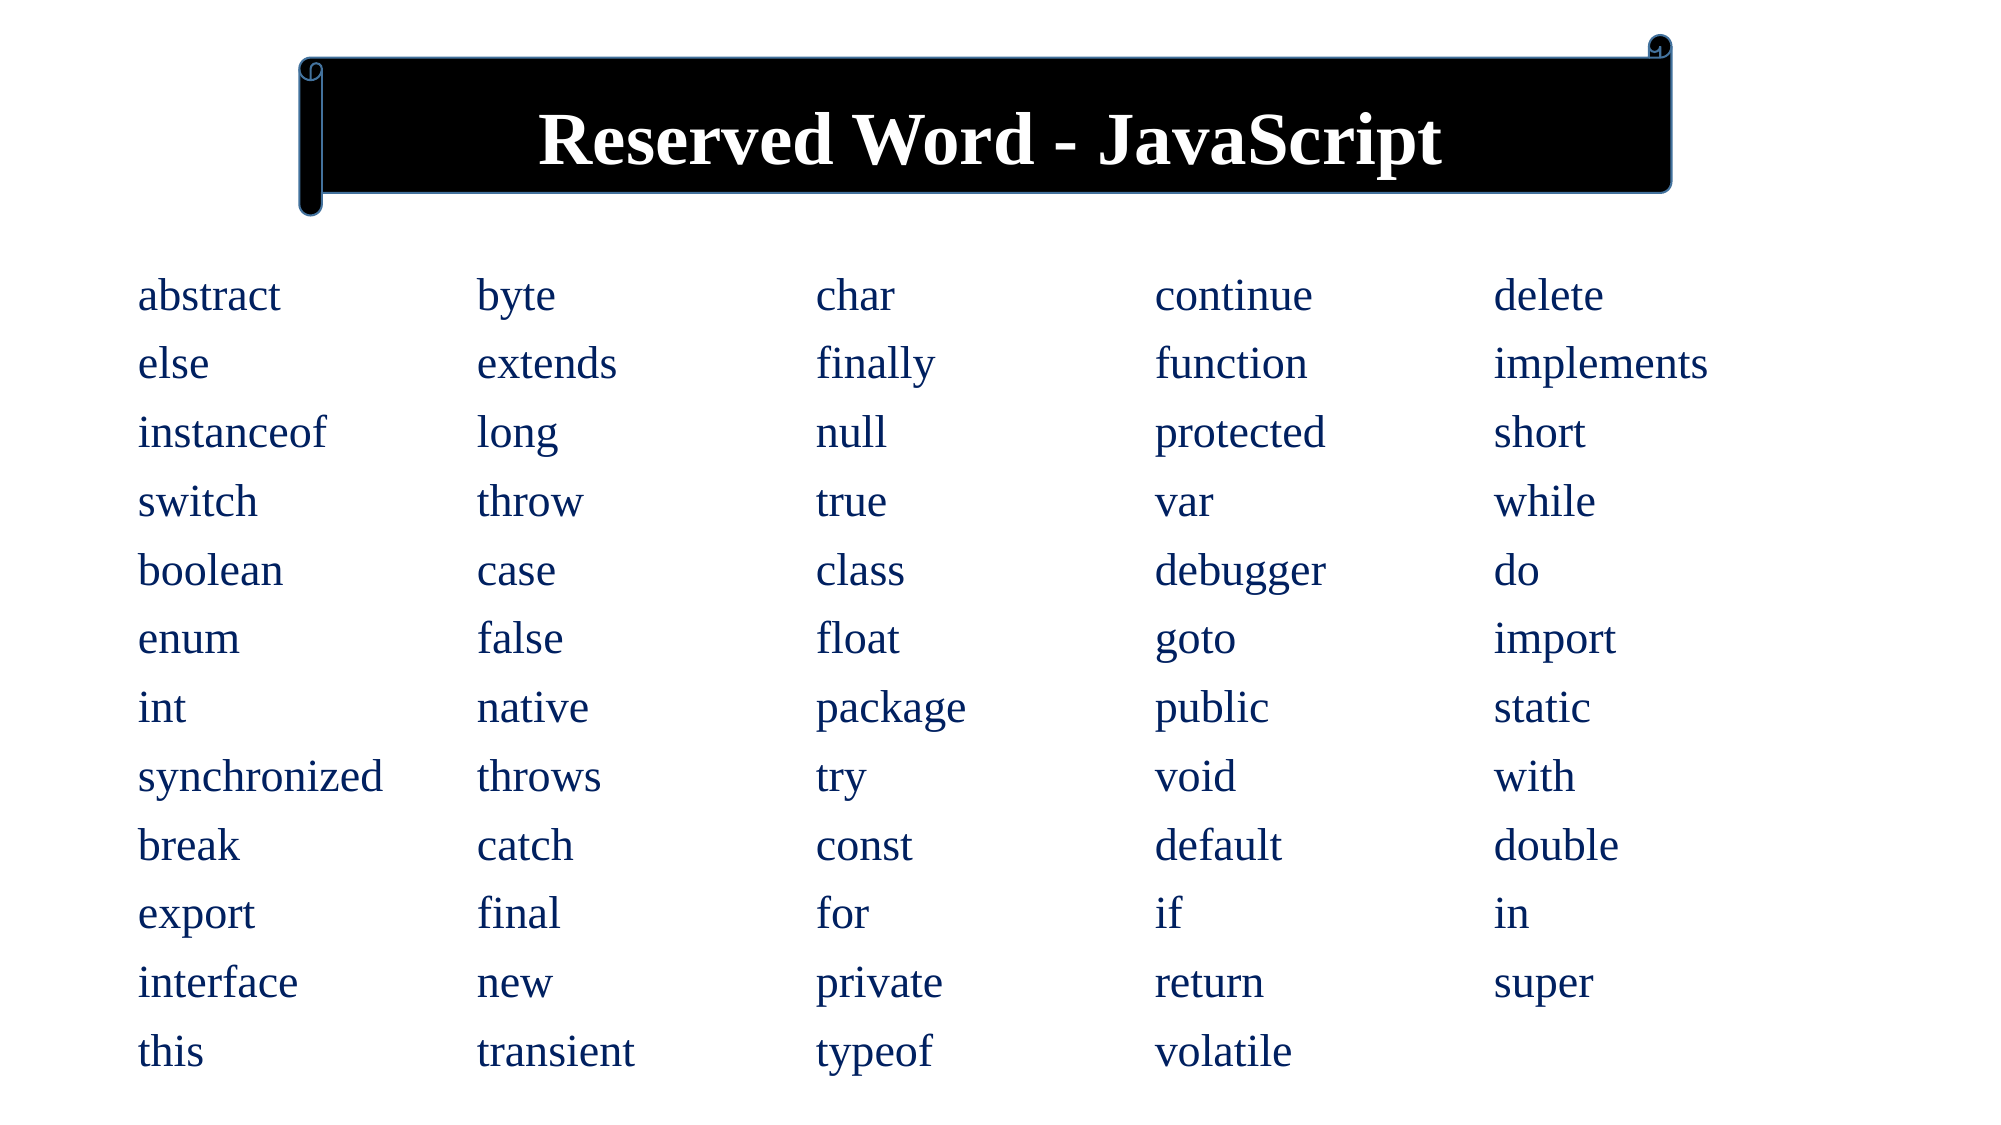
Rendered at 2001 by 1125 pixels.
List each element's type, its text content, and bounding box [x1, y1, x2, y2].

text_box Reserved Word - JavaScript [298, 33, 1673, 217]
list abstract else instanceof switch boolean enum int synchronized break export interface this byte extends long throw case false native throws catch final new transient char finally null true class float package try const for private typeof continue function protected var debugger goto public void default if return volatile delete implements short while do import static with double in super [122, 263, 1848, 1090]
